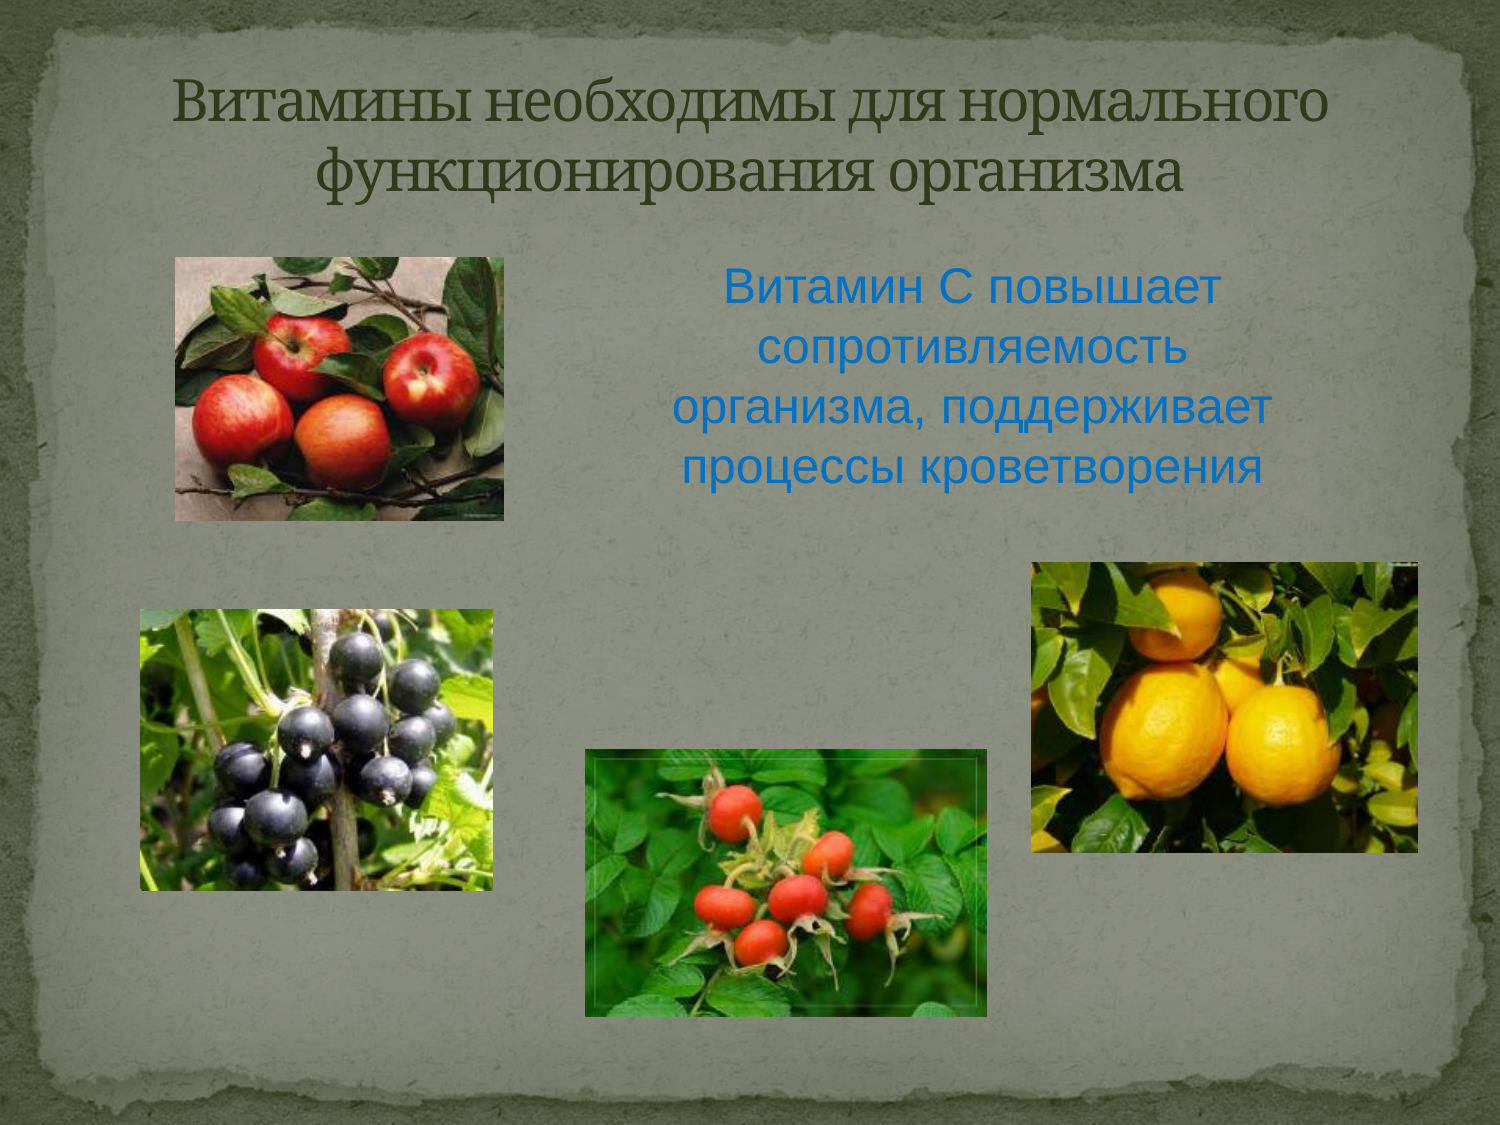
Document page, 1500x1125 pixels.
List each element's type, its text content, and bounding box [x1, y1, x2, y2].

title Витамины необходимы для нормального функционирования организма [74, 24, 1425, 211]
picture [0, 0, 1500, 1125]
text_box Витамин С повышает сопротивляемость организма, поддерживает процессы кроветворения [609, 246, 1336, 501]
text_box [128, 46, 1371, 235]
